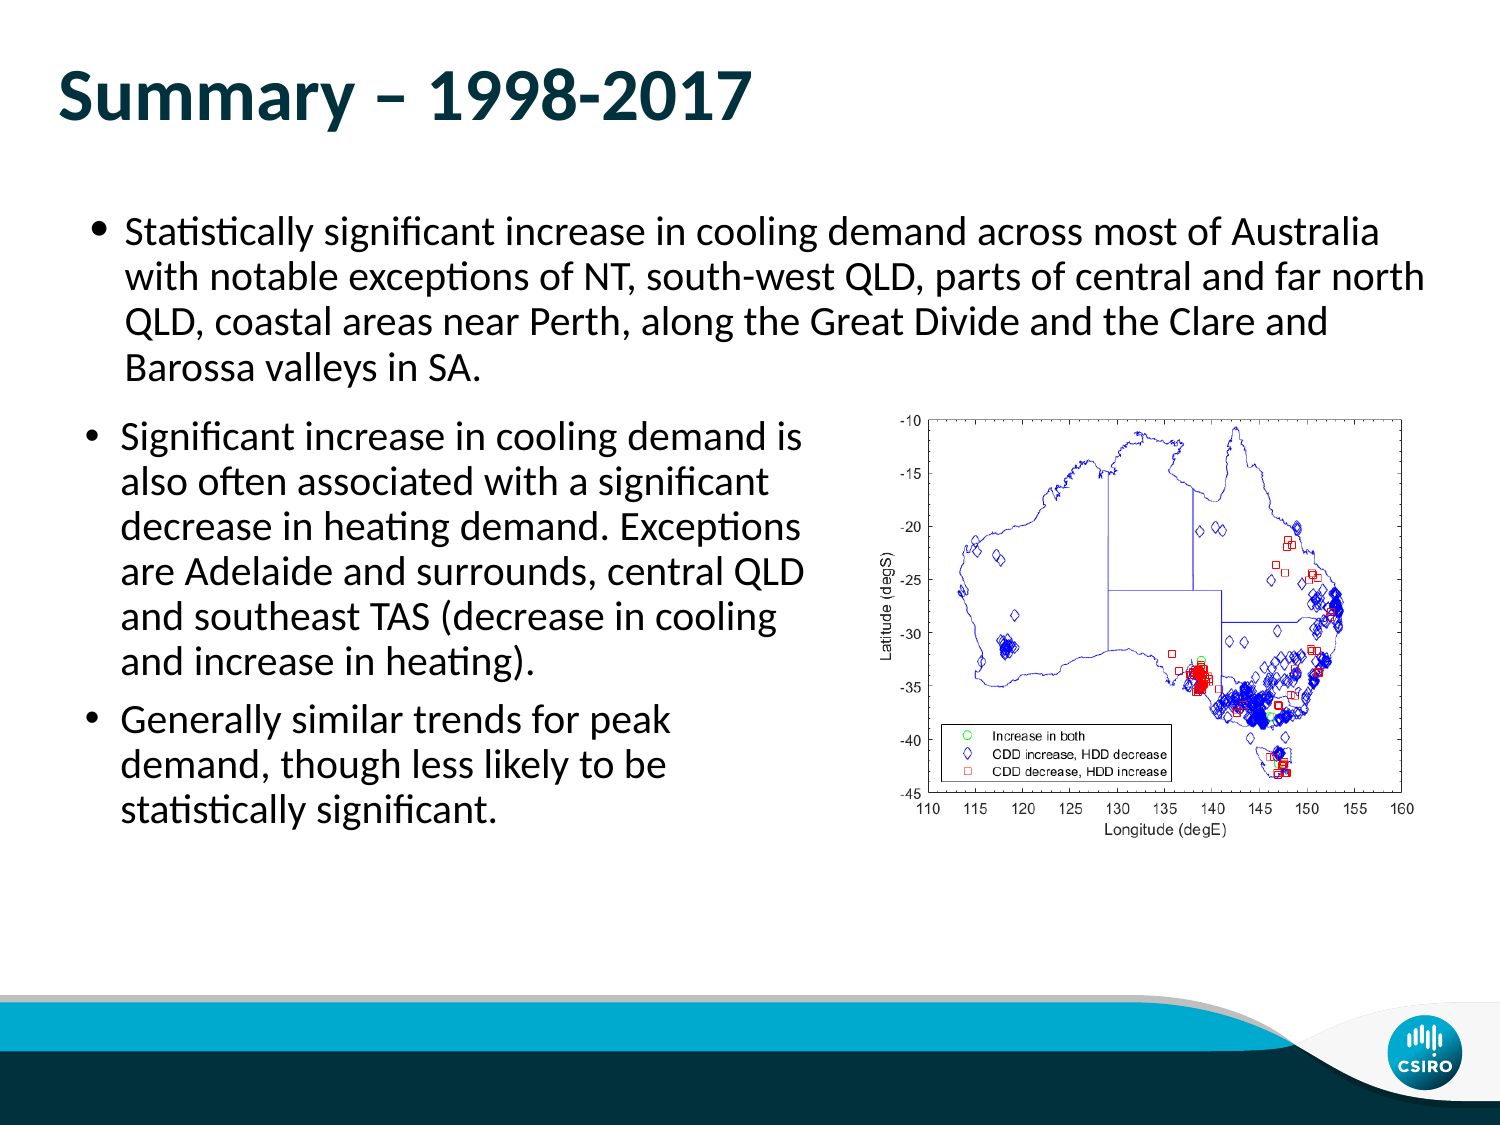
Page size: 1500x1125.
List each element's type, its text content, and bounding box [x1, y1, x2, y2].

picture [848, 385, 1459, 843]
text_box Significant increase in cooling demand is also often associated with a significant decrease in heating demand. Exceptions are Adelaide and surrounds, central QLD and southeast TAS (decrease in cooling and increase in heating). Generally similar trends for peak demand, though less likely to be statistically significant. [34, 407, 823, 840]
title Summary – 1998-2017 [58, 45, 1447, 185]
list Statistically significant increase in cooling demand across most of Australia with notable exceptions of NT, south-west QLD, parts of central and far north QLD, coastal areas near Perth, along the Great Divide and the Clare and Barossa valleys in SA. [53, 137, 1442, 888]
